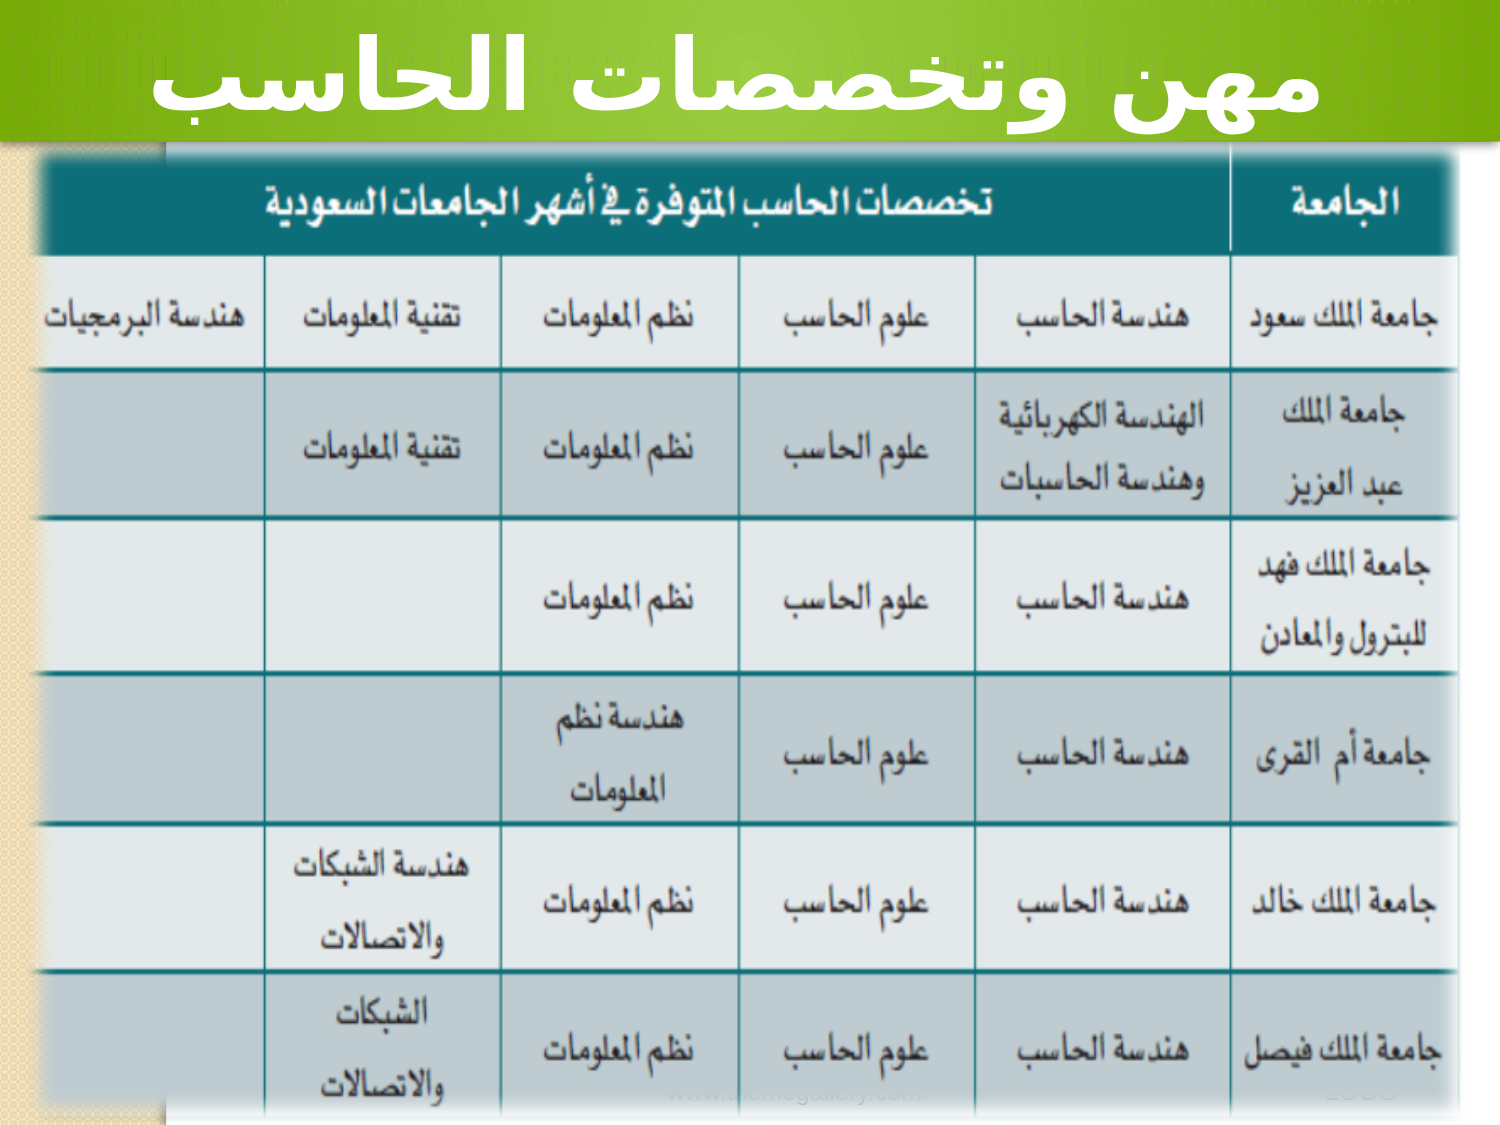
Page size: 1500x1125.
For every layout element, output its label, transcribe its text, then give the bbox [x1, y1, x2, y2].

text_box مهن وتخصصات الحاسب [0, 0, 1500, 142]
picture [24, 137, 1470, 1125]
